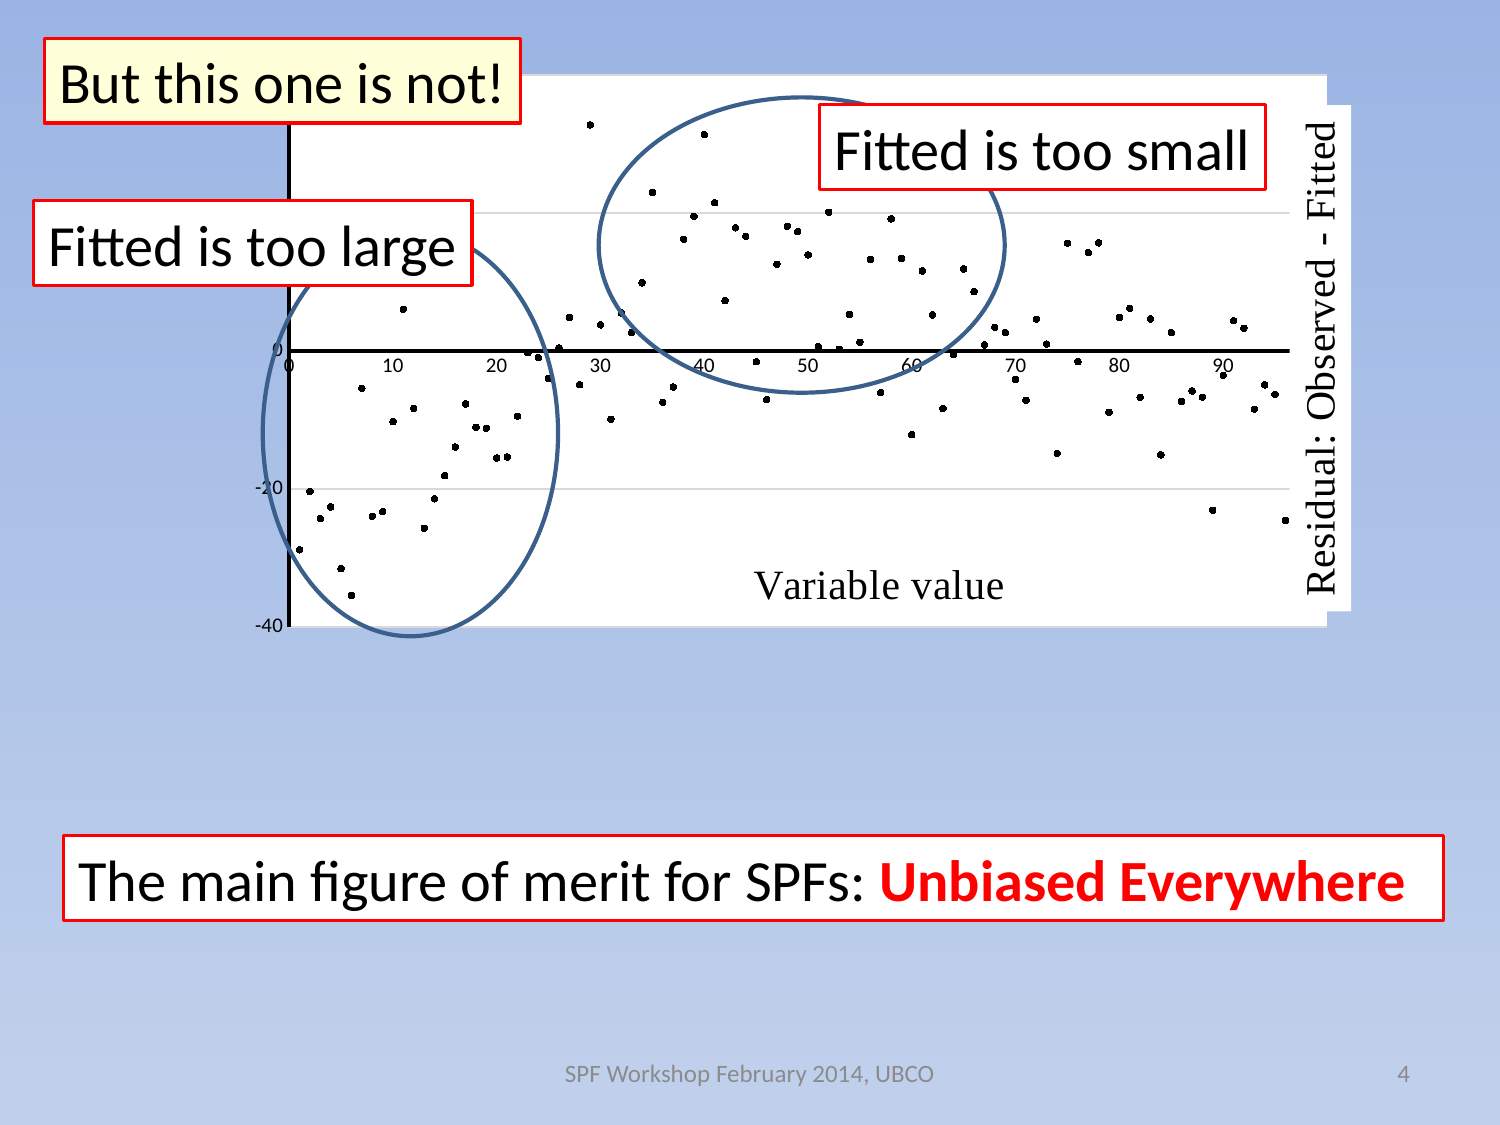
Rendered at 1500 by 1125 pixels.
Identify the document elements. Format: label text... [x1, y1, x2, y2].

footer SPF Workshop February 2014, UBCO [512, 1042, 988, 1103]
text_box But this one is not! [44, 38, 521, 124]
text_box The main figure of merit for SPFs: Unbiased Everywhere [63, 835, 1444, 921]
chart [218, 60, 1356, 659]
slide_number 4 [1074, 1042, 1425, 1103]
text_box Fitted is too large [33, 200, 213, 286]
